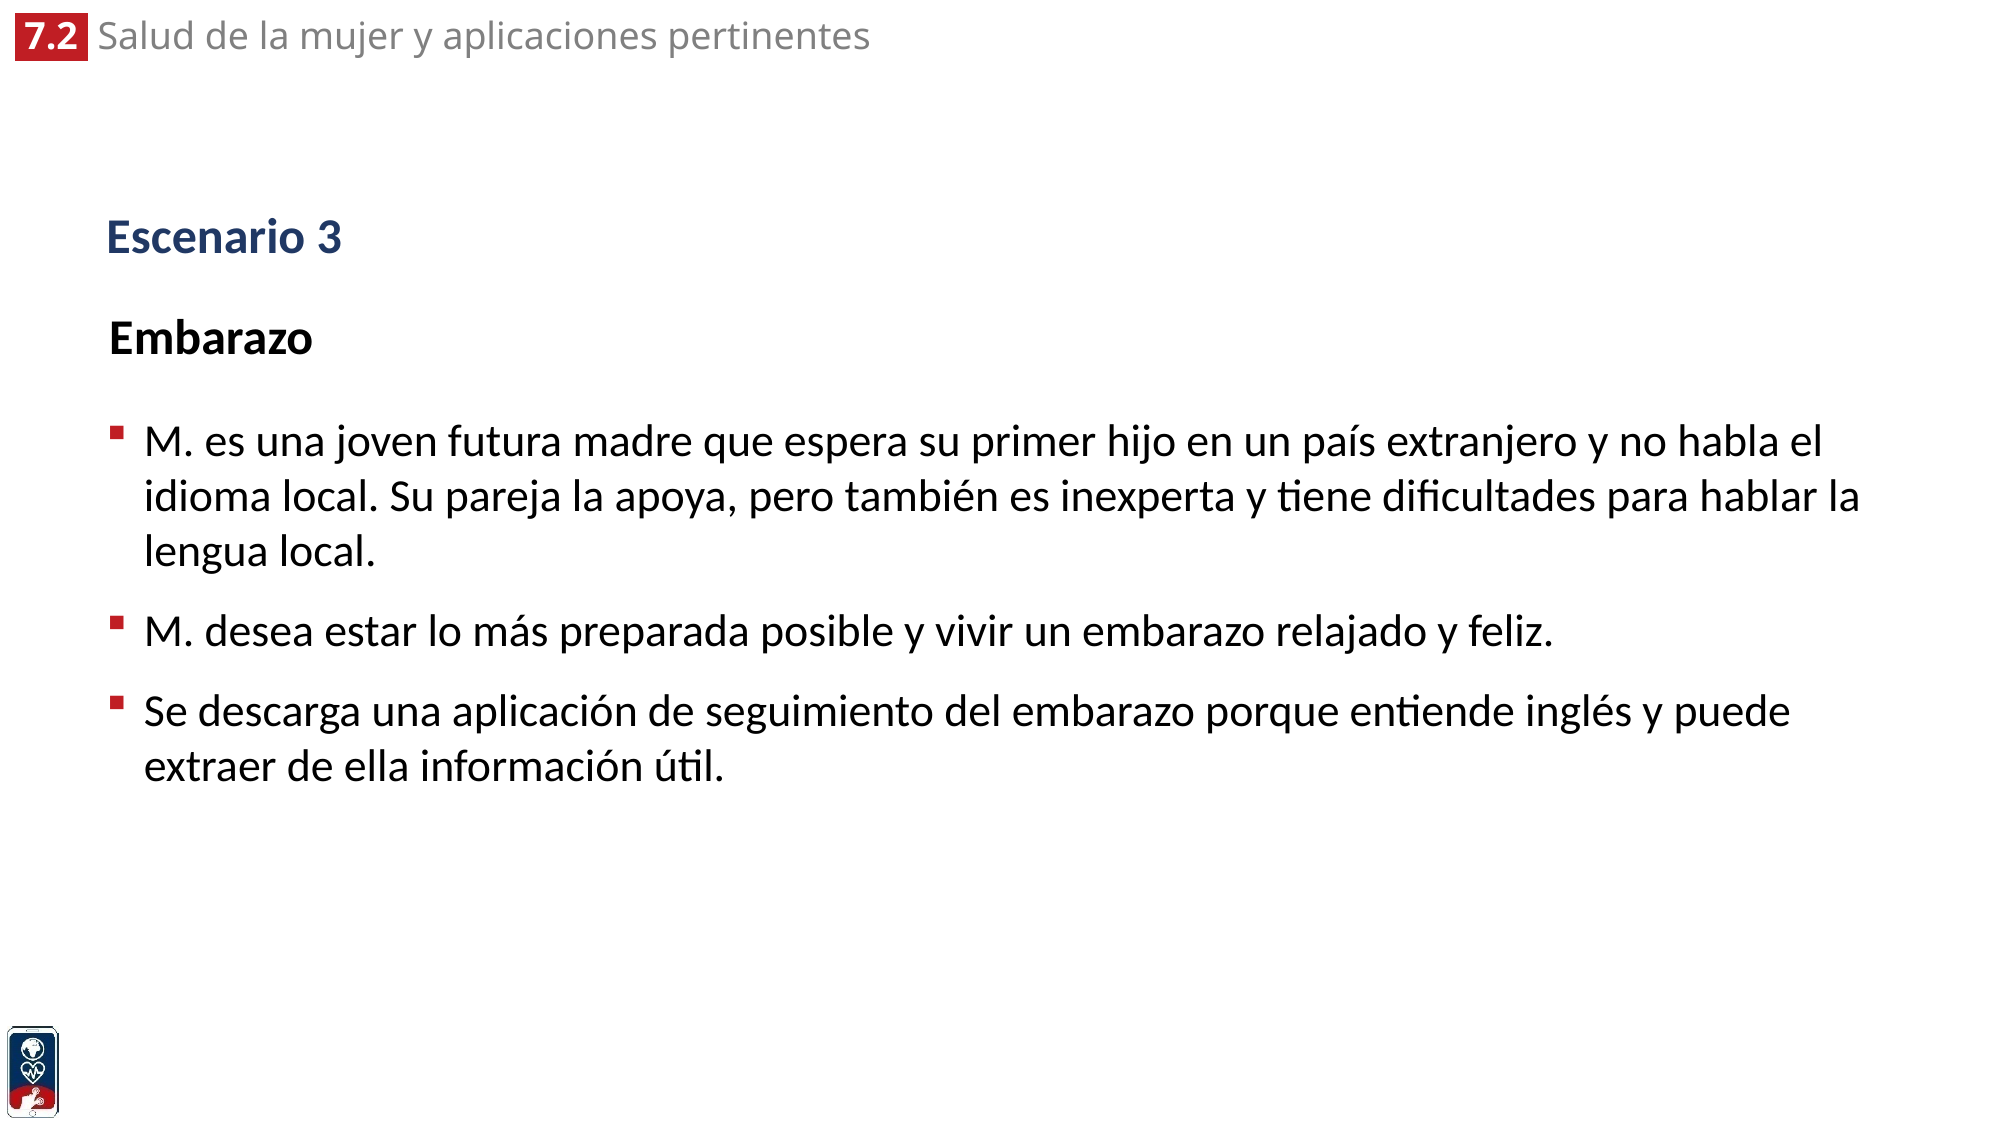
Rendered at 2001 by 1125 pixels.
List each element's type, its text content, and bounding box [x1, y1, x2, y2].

list Embarazo [94, 296, 847, 380]
picture [7, 1026, 59, 1118]
list M. es una joven futura madre que espera su primer hijo en un país extranjero y no habla el idioma local. Su pareja la apoya, pero también es inexperta y tiene dificultades para hablar la lengua local. M. desea estar lo más preparada posible y vivir un embarazo relajado y feliz. Se descarga una aplicación de seguimiento del embarazo porque entiende inglés y puede extraer de ella información útil. [91, 403, 1906, 1051]
title Escenario 3 [91, 177, 1906, 297]
